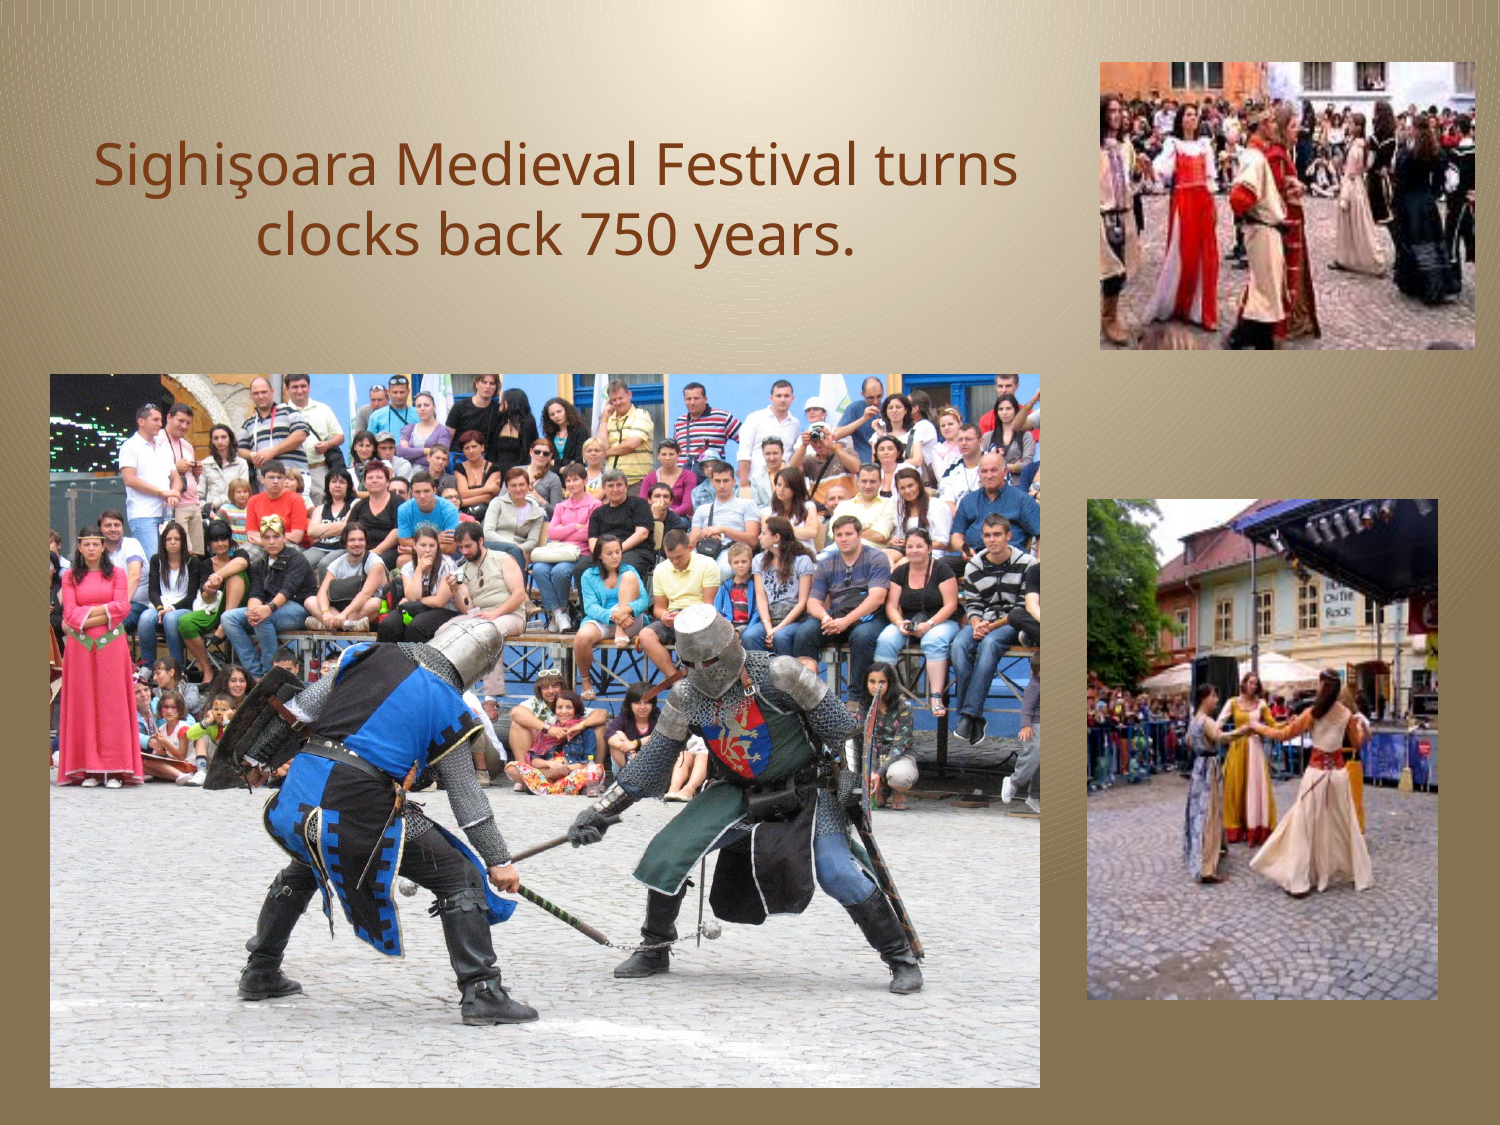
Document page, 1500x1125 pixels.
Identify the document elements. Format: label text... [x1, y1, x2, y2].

picture [1087, 499, 1438, 1001]
title Sighişoara Medieval Festival turns clocks back 750 years. [75, 45, 1038, 350]
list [49, 374, 1041, 1088]
picture [1099, 62, 1476, 351]
